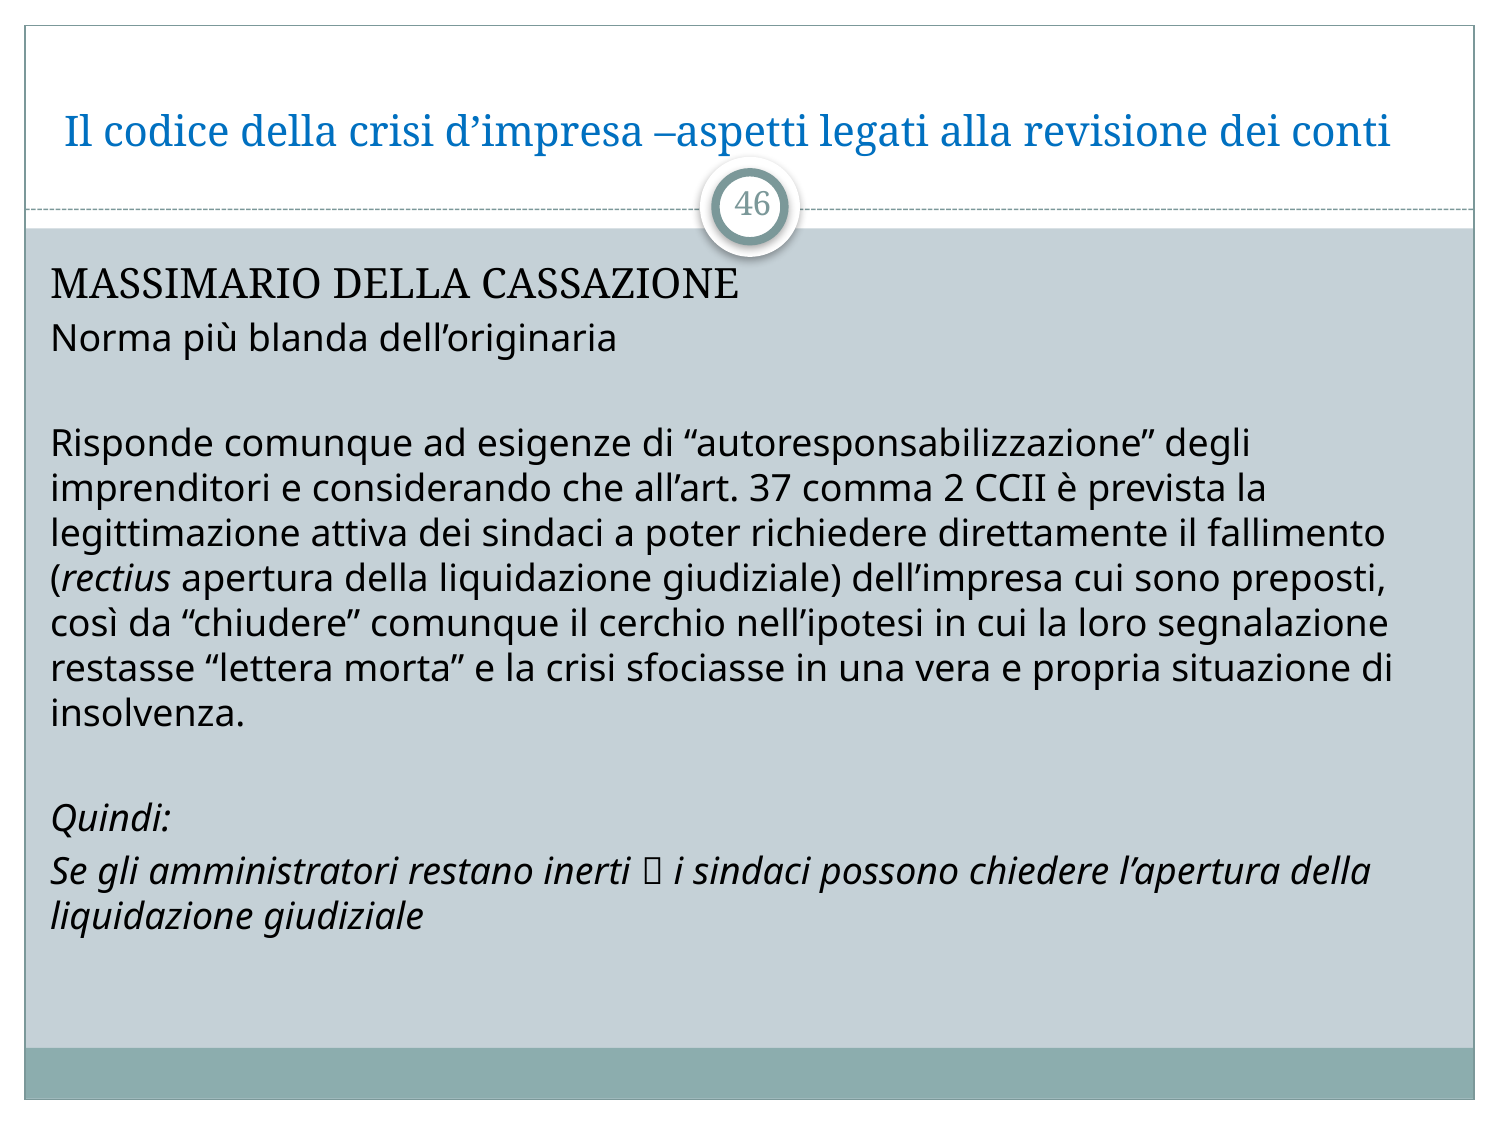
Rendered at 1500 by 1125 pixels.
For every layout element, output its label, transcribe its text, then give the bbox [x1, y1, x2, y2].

title Il codice della crisi d’impresa –aspetti legati alla revisione dei conti [49, 37, 1450, 162]
slide_number 46 [715, 168, 791, 241]
list MASSIMARIO DELLA CASSAZIONE Norma più blanda dell’originaria Risponde comunque ad esigenze di “autoresponsabilizzazione” degli imprenditori e considerando che all’art. 37 comma 2 CCII è prevista la legittimazione attiva dei sindaci a poter richiedere direttamente il fallimento (rectius apertura della liquidazione giudiziale) dell’impresa cui sono preposti, così da “chiudere” comunque il cerchio nell’ipotesi in cui la loro segnalazione restasse “lettera morta” e la crisi sfociasse in una vera e propria situazione di insolvenza. Quindi: Se gli amministratori restano inerti  i sindaci possono chiedere l’apertura della liquidazione giudiziale [35, 249, 1431, 1000]
